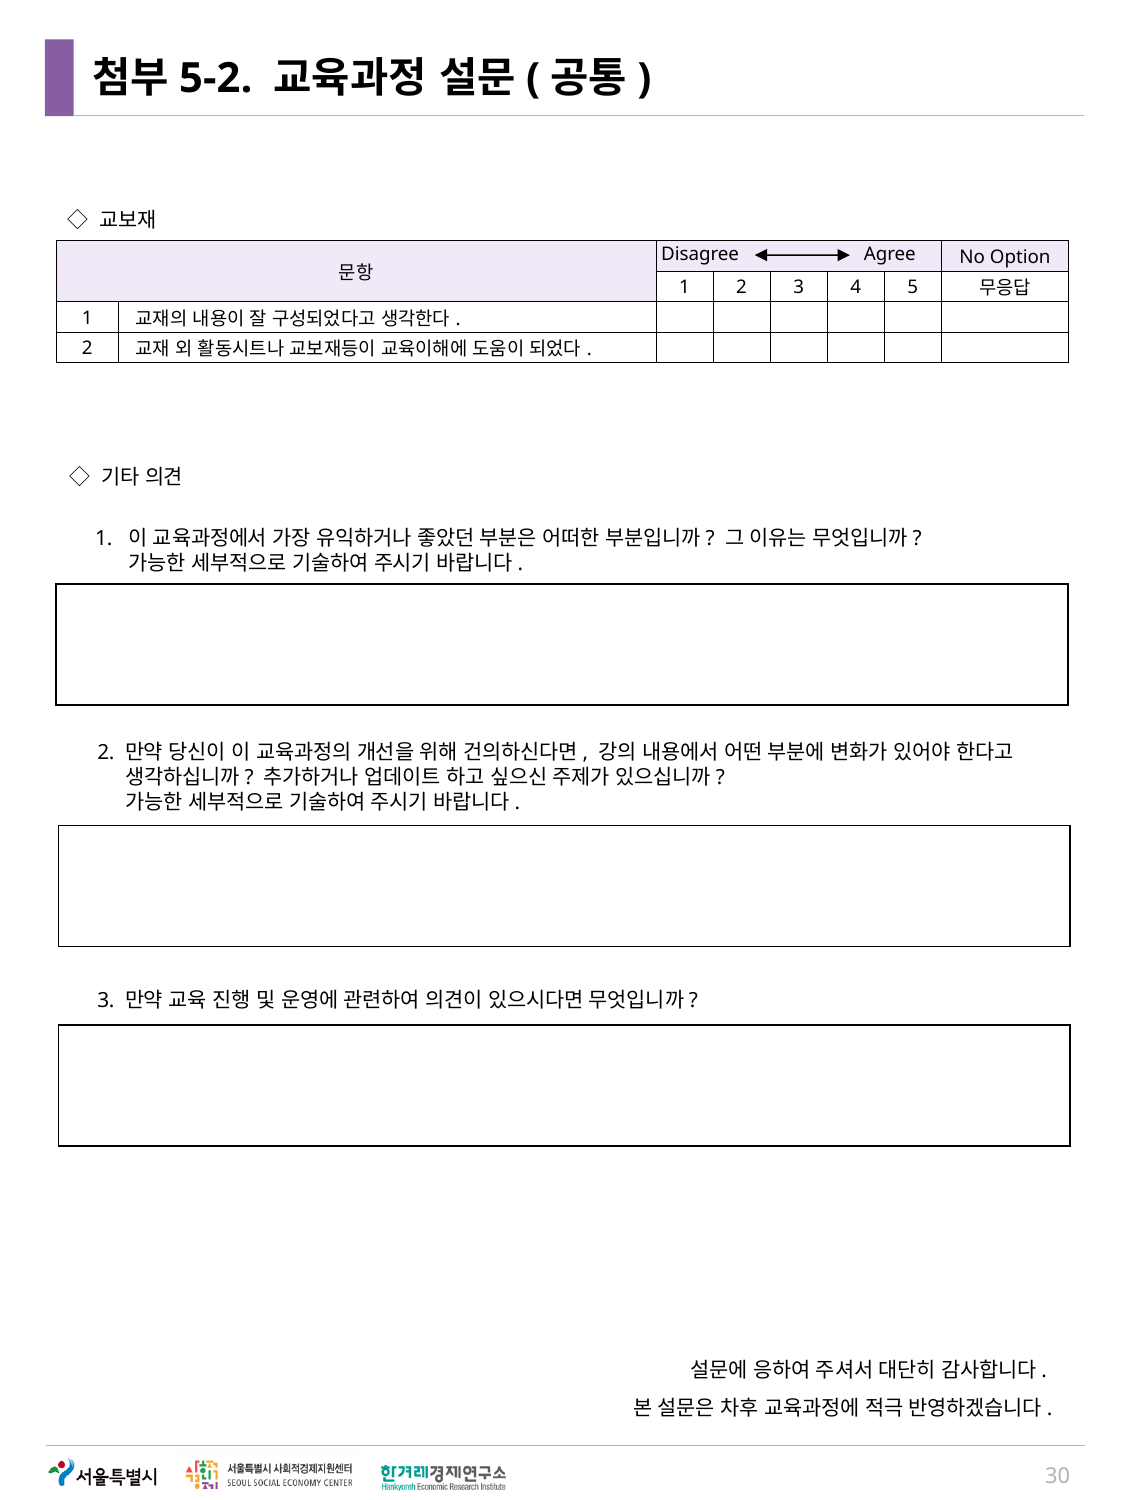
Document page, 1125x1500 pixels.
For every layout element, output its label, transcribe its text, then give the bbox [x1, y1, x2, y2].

table_cell 1 [657, 272, 713, 301]
table_cell [657, 302, 713, 332]
table_cell 2 [714, 272, 770, 301]
text_box 설문에 응하여 주셔서 대단히 감사합니다. 본 설문은 차후 교육과정에 적극 반영하겠습니다. [513, 1337, 1067, 1427]
text_box 3. 만약 교육 진행 및 운영에 관련하여 의견이 있으시다면 무엇입니까? [77, 979, 1095, 1019]
table_cell [714, 333, 770, 362]
table_cell 5 [885, 272, 941, 301]
table_header 문항 [57, 241, 656, 301]
table_cell [885, 333, 941, 362]
text_box [58, 1024, 1070, 1146]
title 첨부5-2. 교육과정 설문(공통) [77, 49, 1034, 110]
table_cell [828, 333, 884, 362]
table_cell 무응답 [942, 272, 1068, 301]
table_cell 4 [828, 272, 884, 301]
text_box [754, 248, 850, 262]
table_cell 교재의 내용이 잘 구성되었다고 생각한다. [119, 302, 656, 332]
text_box 1. 이 교육과정에서 가장 유익하거나 좋았던 부분은 어떠한 부분입니까? 그 이유는 무엇입니까? 가능한 세부적으로 기술하여 주시기 바랍니다. [74, 517, 1093, 582]
table_cell [942, 302, 1068, 332]
table_cell 3 [771, 272, 827, 301]
table_cell 교재 외 활동시트나 교보재등이 교육이해에 도움이 되었다. [119, 333, 656, 362]
table_cell [828, 302, 884, 332]
table_cell [885, 302, 941, 332]
table_header No Option [942, 241, 1068, 271]
table_cell [771, 302, 827, 332]
picture [178, 1451, 360, 1499]
text_box 2. 만약 당신이 이 교육과정의 개선을 위해 건의하신다면, 강의 내용에서 어떤 부분에 변화가 있어야 한다고 생각하십니까? 추가하거나 업데이트 하고 싶으신 주제가 있으십니까? 가능한 세부적으로 기술하여 주시기 바랍니다. [77, 731, 1095, 822]
text_box ◇ 기타 의견 [50, 456, 1069, 497]
table_cell [942, 333, 1068, 362]
table_cell 2 [57, 333, 118, 362]
picture [381, 1465, 506, 1491]
table_cell [657, 333, 713, 362]
text_box ◇ 교보재 [48, 199, 1067, 240]
text_box [58, 825, 1070, 947]
picture [48, 1457, 157, 1486]
table_header Disagree Agree [657, 241, 941, 271]
text_box [56, 583, 1068, 705]
table_cell 1 [57, 302, 118, 332]
table_cell [714, 302, 770, 332]
slide_number 30 [832, 1436, 1086, 1500]
table_cell [771, 333, 827, 362]
